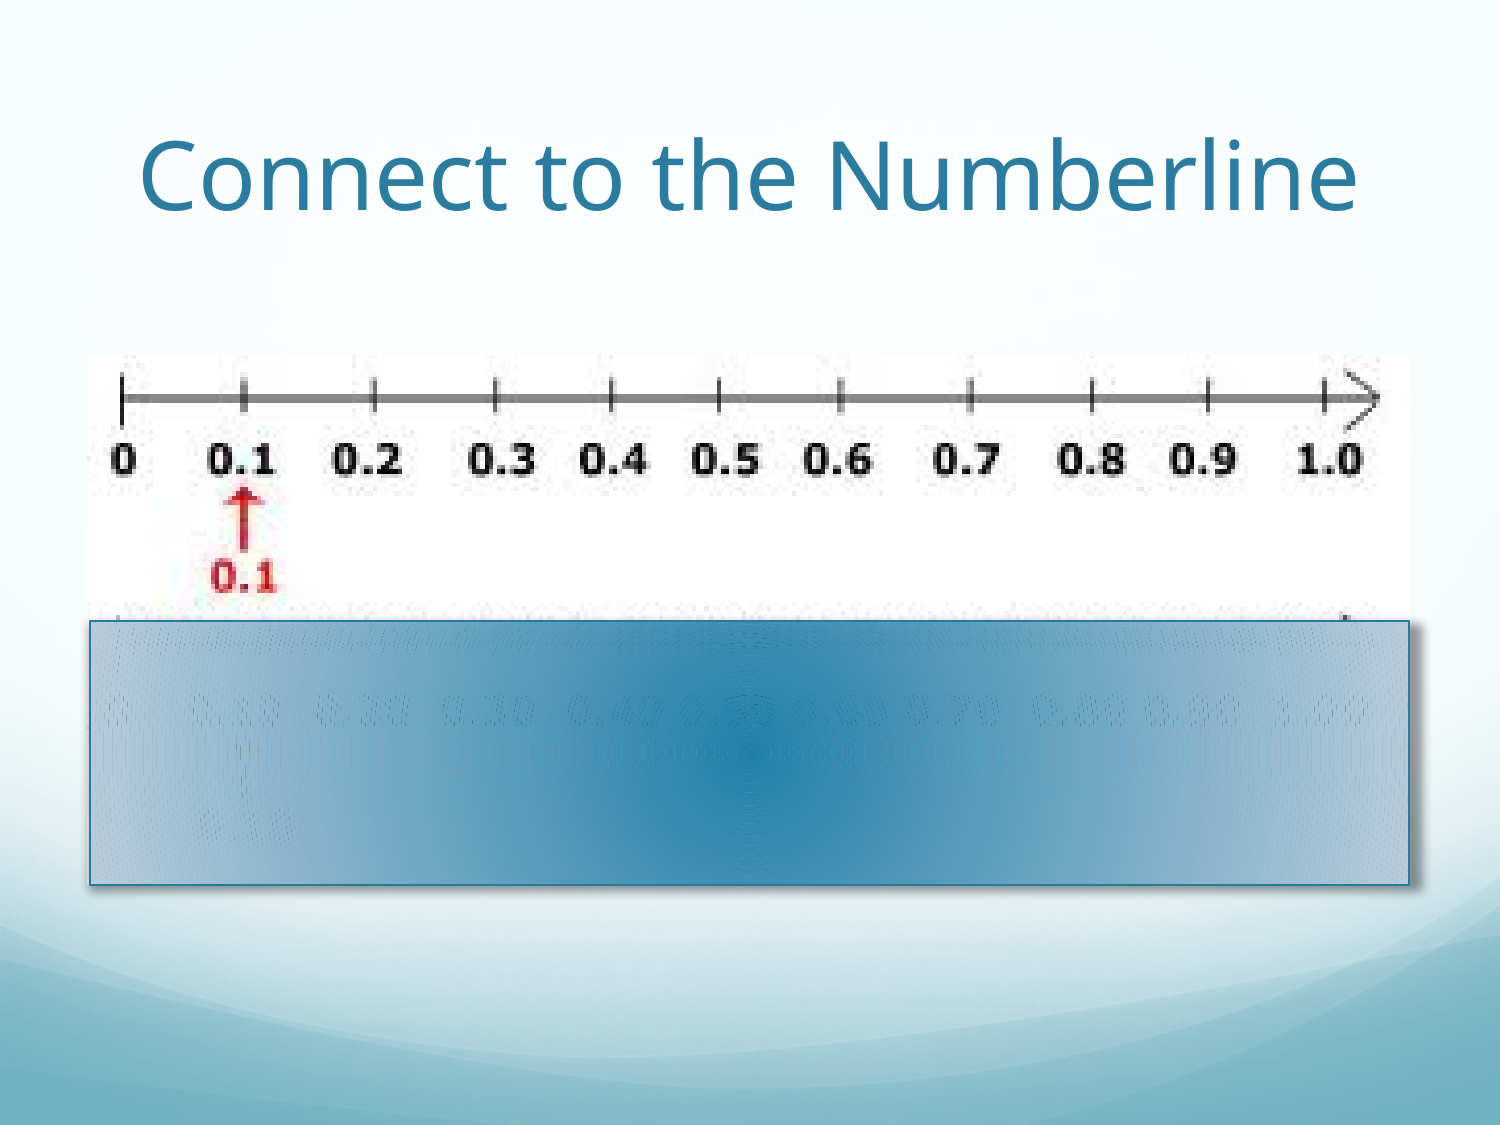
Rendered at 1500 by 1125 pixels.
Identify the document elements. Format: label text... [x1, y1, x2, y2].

title Connect to the Numberline [90, 17, 1410, 237]
picture [86, 355, 1410, 886]
